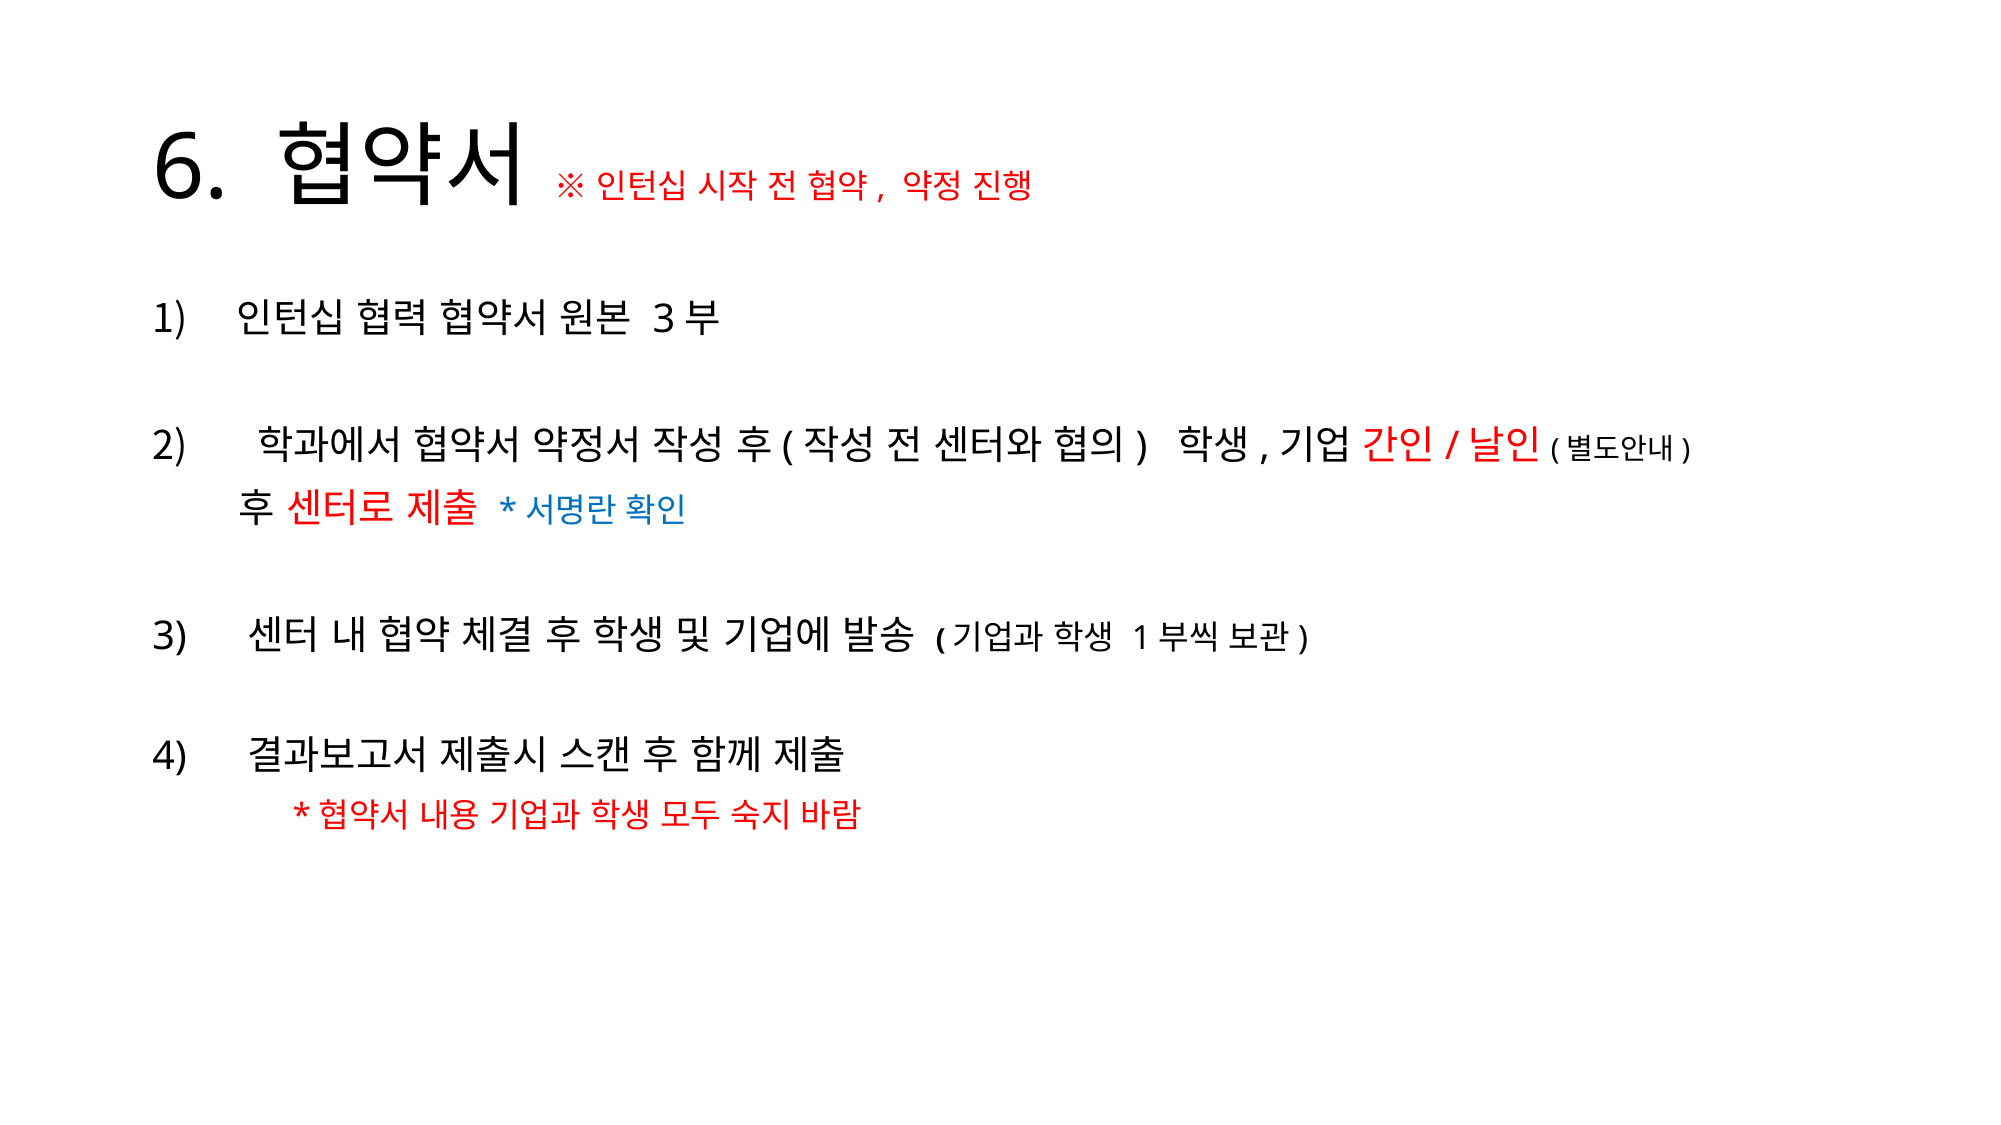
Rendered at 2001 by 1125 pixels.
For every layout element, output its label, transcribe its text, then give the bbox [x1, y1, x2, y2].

list 인턴십 협력 협약서 원본 3부 학과에서 협약서 약정서 작성 후(작성 전 센터와 협의) 학생,기업 간인/날인(별도안내) 후 센터로 제출 *서명란 확인 3) 센터 내 협약 체결 후 학생 및 기업에 발송 (기업과 학생 1부씩 보관) 4) 결과보고서 제출시 스캔 후 함께 제출 *협약서 내용 기업과 학생 모두 숙지 바람 [137, 290, 1863, 1005]
title 6. 협약서 ※ 인턴십 시작 전 협약, 약정 진행 [137, 59, 1863, 278]
